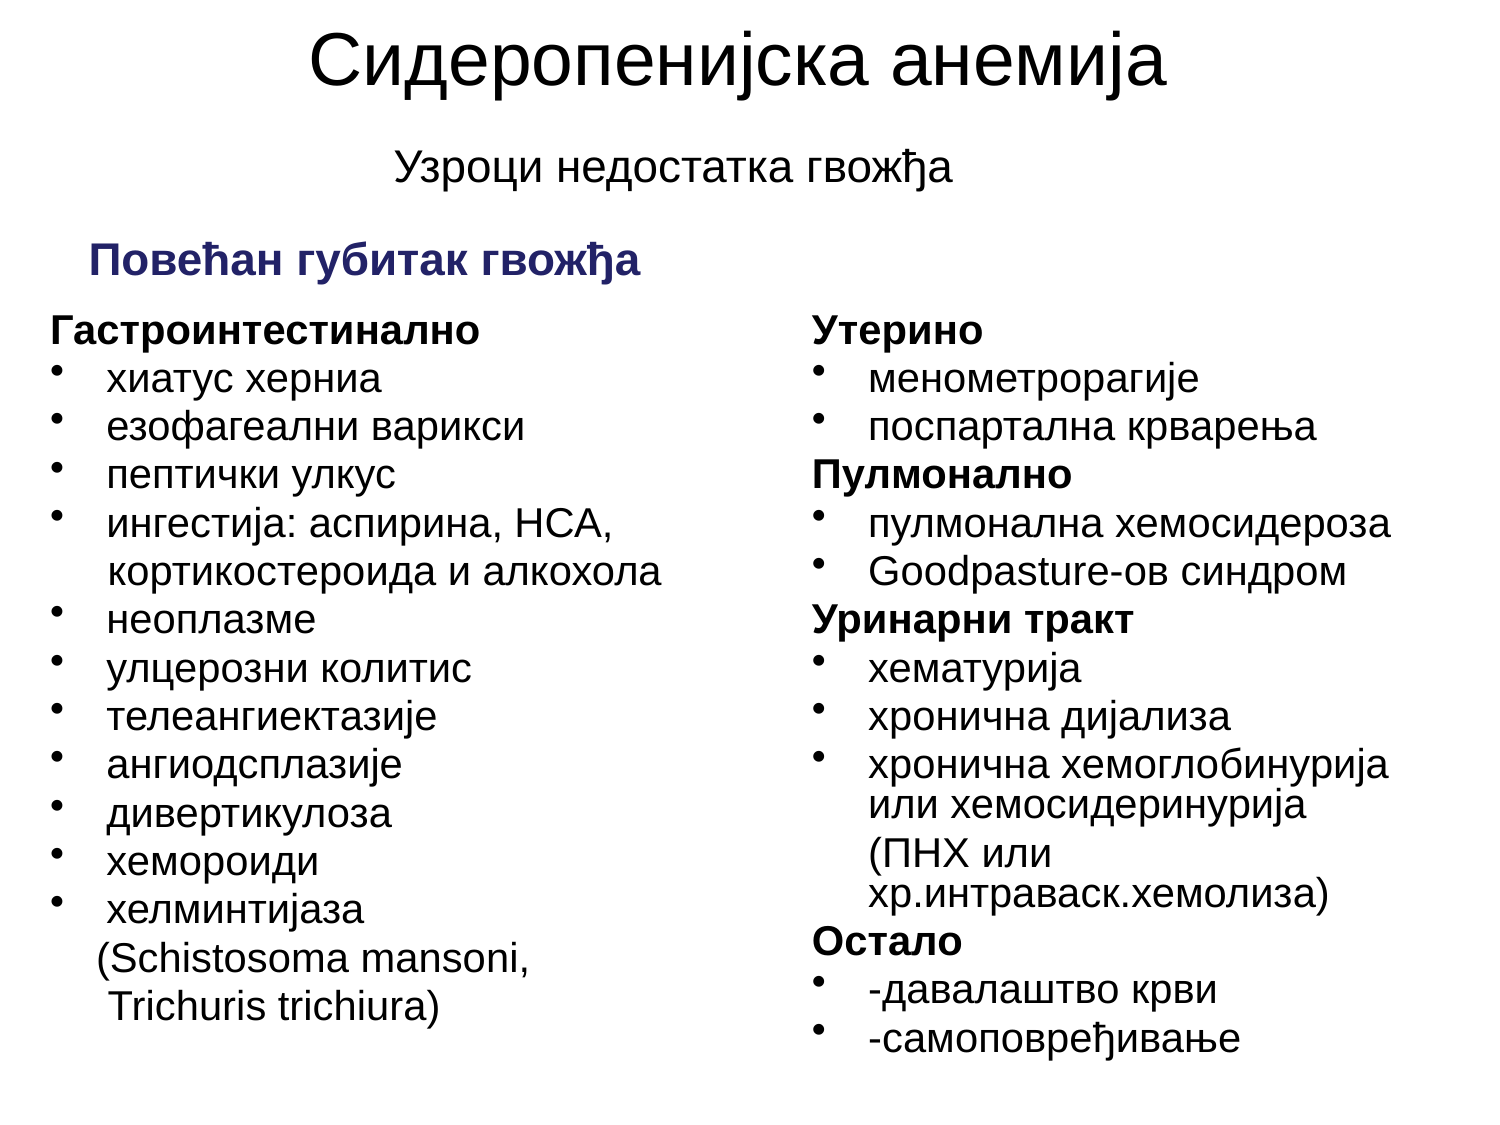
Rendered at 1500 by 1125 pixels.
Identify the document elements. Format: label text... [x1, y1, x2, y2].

list Утерино менометрорагије поспартална крварења Пулмонално пулмонална хемосидероза Goоdpasture-ов синдром Уринарни тракт хематурија хронична дијализа хронична хемоглобинурија или хемосидеринурија (ПНХ или хр.интраваск.хемолиза) Остало -давалаштво крви -самоповређивање [796, 304, 1411, 1093]
text_box Повећан губитак гвожђа [73, 222, 669, 293]
title Сидеропенијска анемија [76, 46, 1400, 164]
list Гастроинтестинално хиатус херниа езофагеални варикси пептички улкус ингестија: аспирина, НСА, кортикостероида и алкохола неоплазме улцерозни колитис телеангиектазије ангиодсплазије дивертикулоза хемороиди хелминтијаза (Schistosoma mansoni, Trichuris trichiura) [35, 304, 743, 1048]
text_box Узроци недостатка гвожђа [378, 128, 982, 244]
